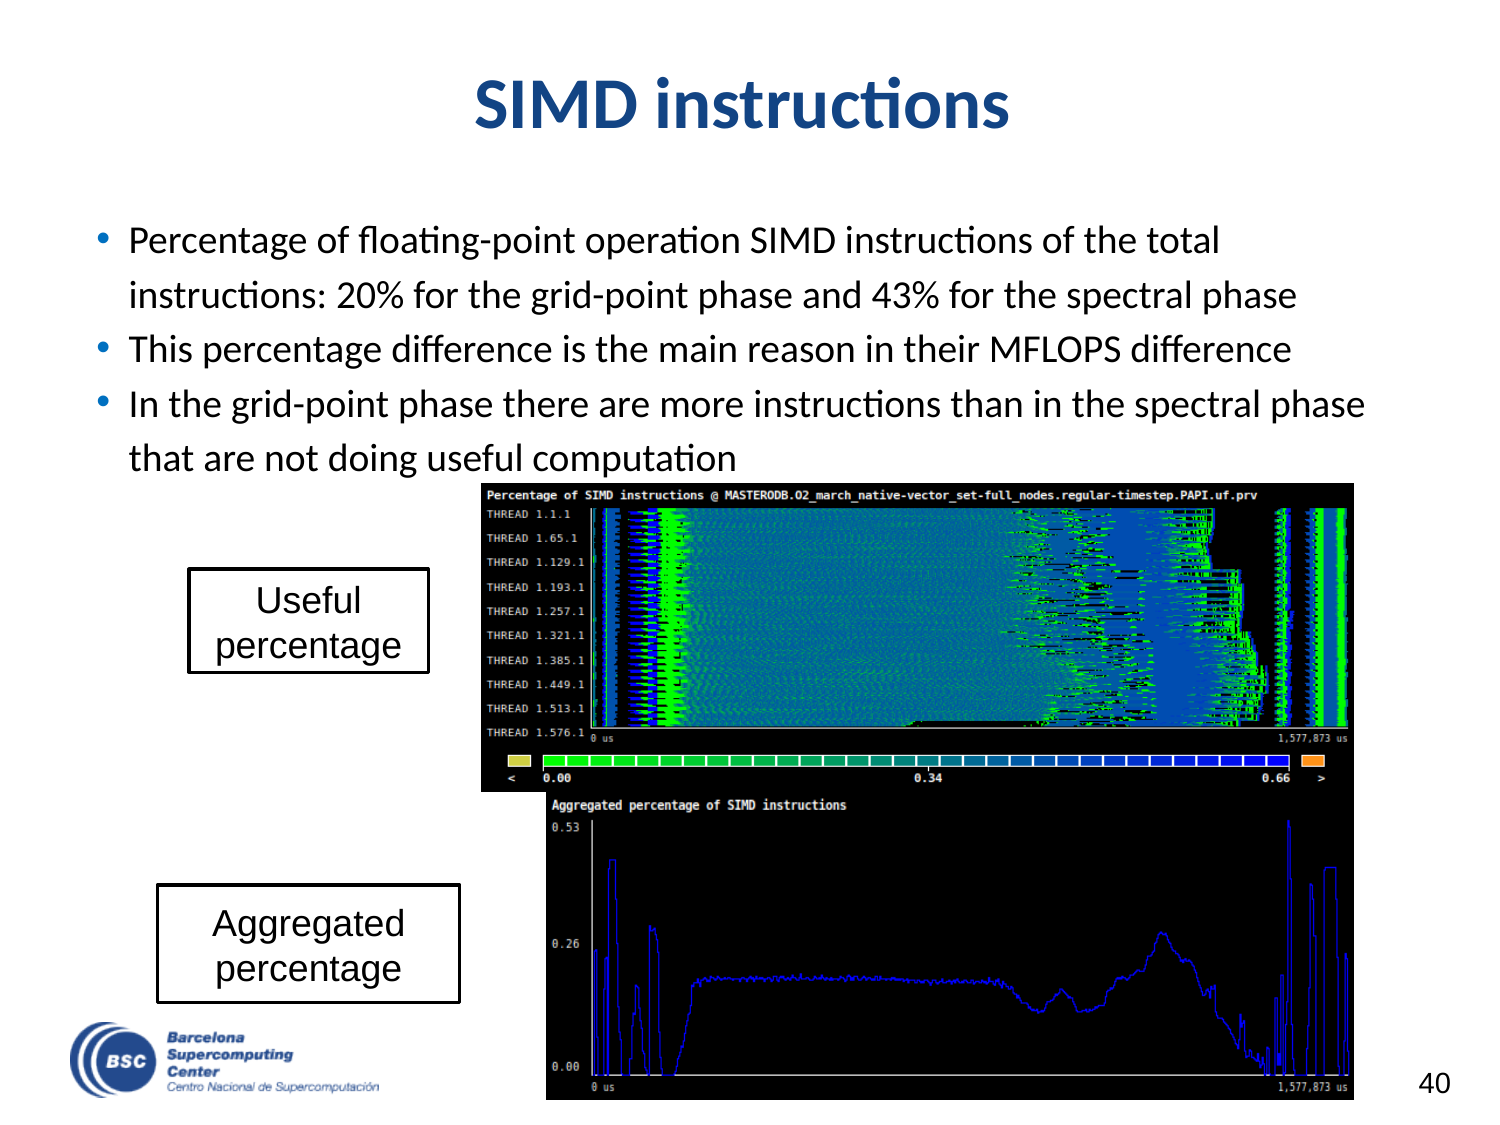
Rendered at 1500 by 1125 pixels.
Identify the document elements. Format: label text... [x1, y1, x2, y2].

text_box Useful percentage [188, 568, 429, 673]
picture [70, 1022, 379, 1098]
text_box Aggregated percentage [157, 884, 460, 1003]
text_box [481, 482, 1355, 1100]
list Percentage of floating-point operation SIMD instructions of the total instructions: 20% for the grid-point phase and 43% for the spectral phase This percentage difference is the main reason in their MFLOPS difference In the grid-point phase there are more instructions than in the spectral phase that are not doing useful computation [76, 199, 1427, 476]
slide_number ‹#› [1403, 1038, 1494, 1125]
title SIMD instructions [76, 35, 1427, 174]
